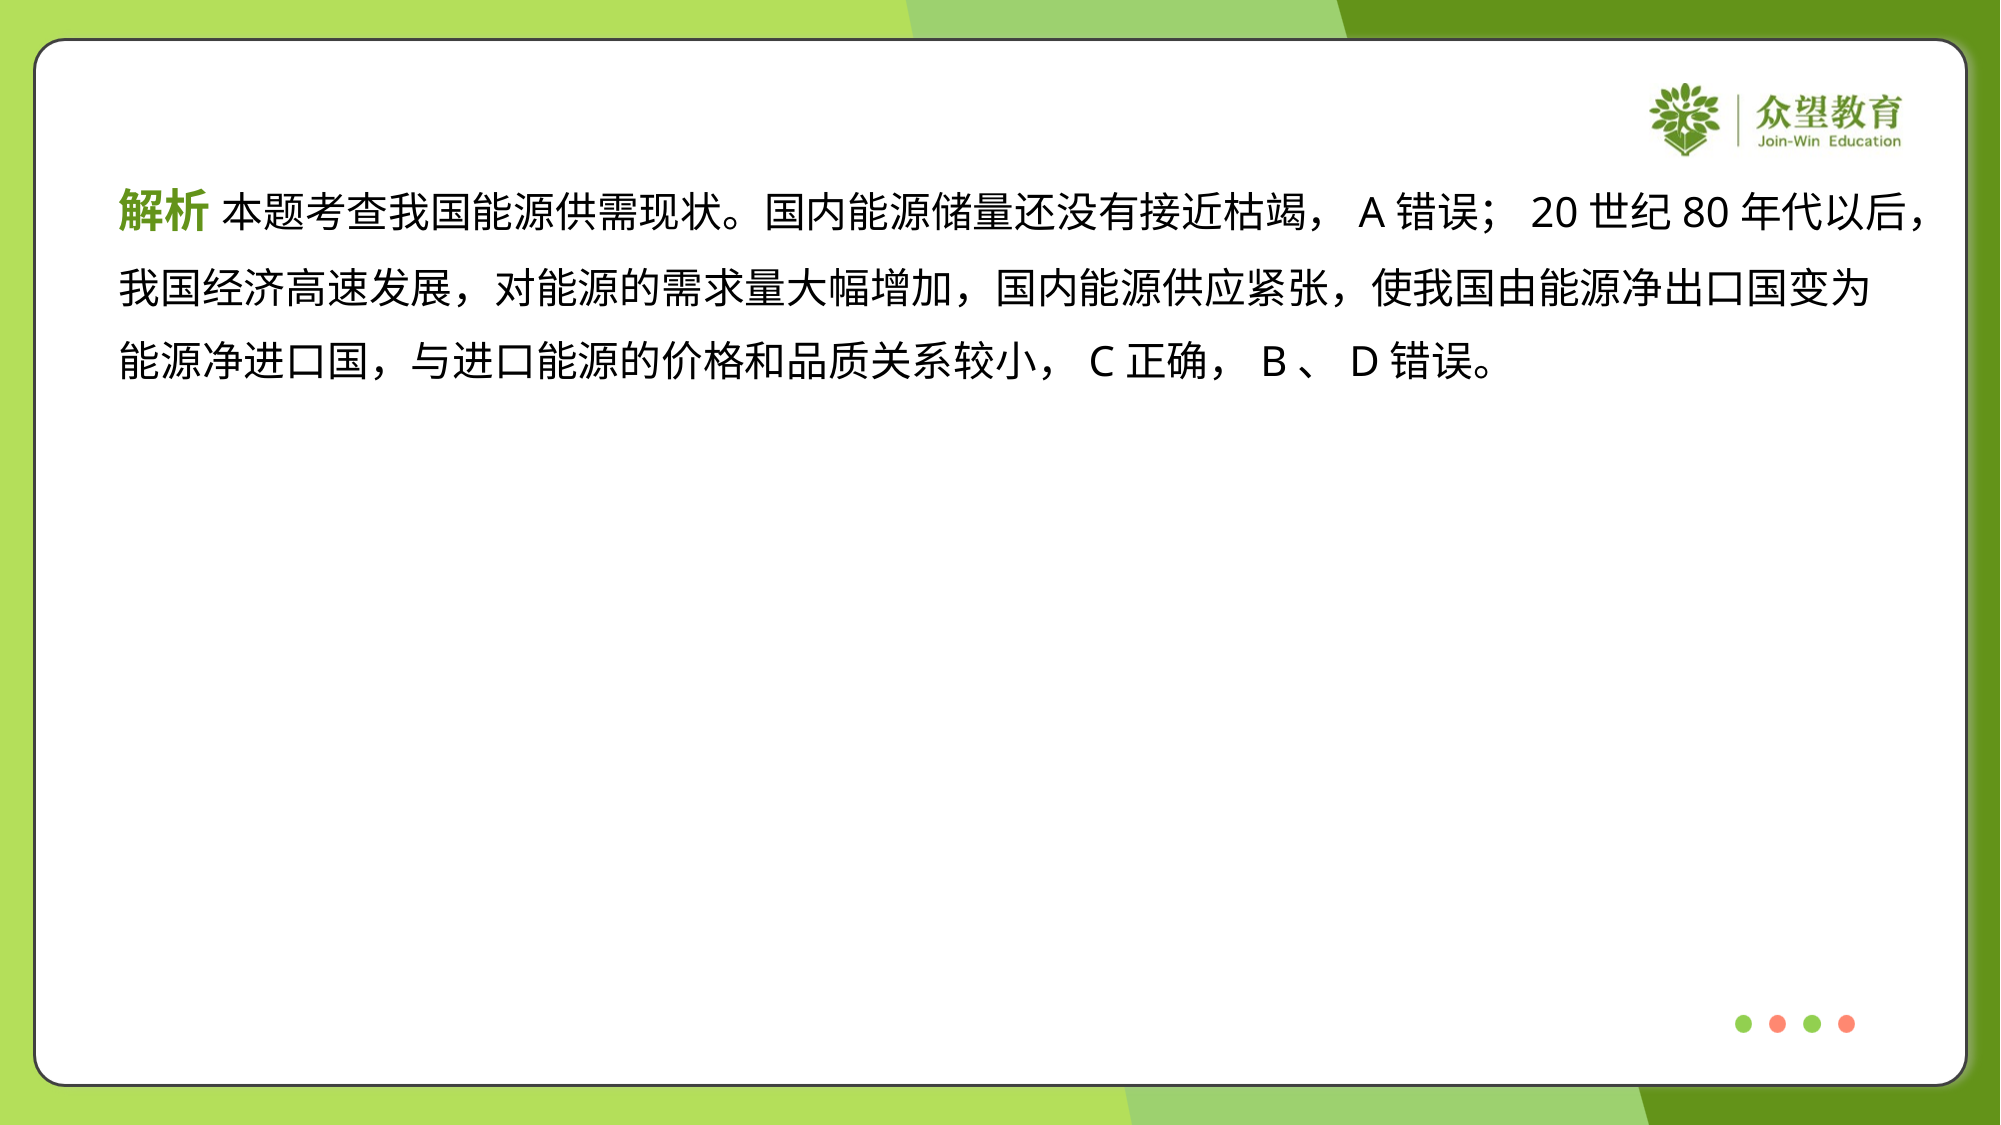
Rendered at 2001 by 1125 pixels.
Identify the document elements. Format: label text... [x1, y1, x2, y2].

picture [0, 0, 2000, 1125]
text_box 解析 本题考查我国能源供需现状。国内能源储量还没有接近枯竭，A错误；20世纪80年代以后， 我国经济高速发展，对能源的需求量大幅增加，国内能源供应紧张，使我国由能源净出口国变为 能源净进口国，与进口能源的价格和品质关系较小，C正确，B、D错误。 [118, 159, 1883, 377]
